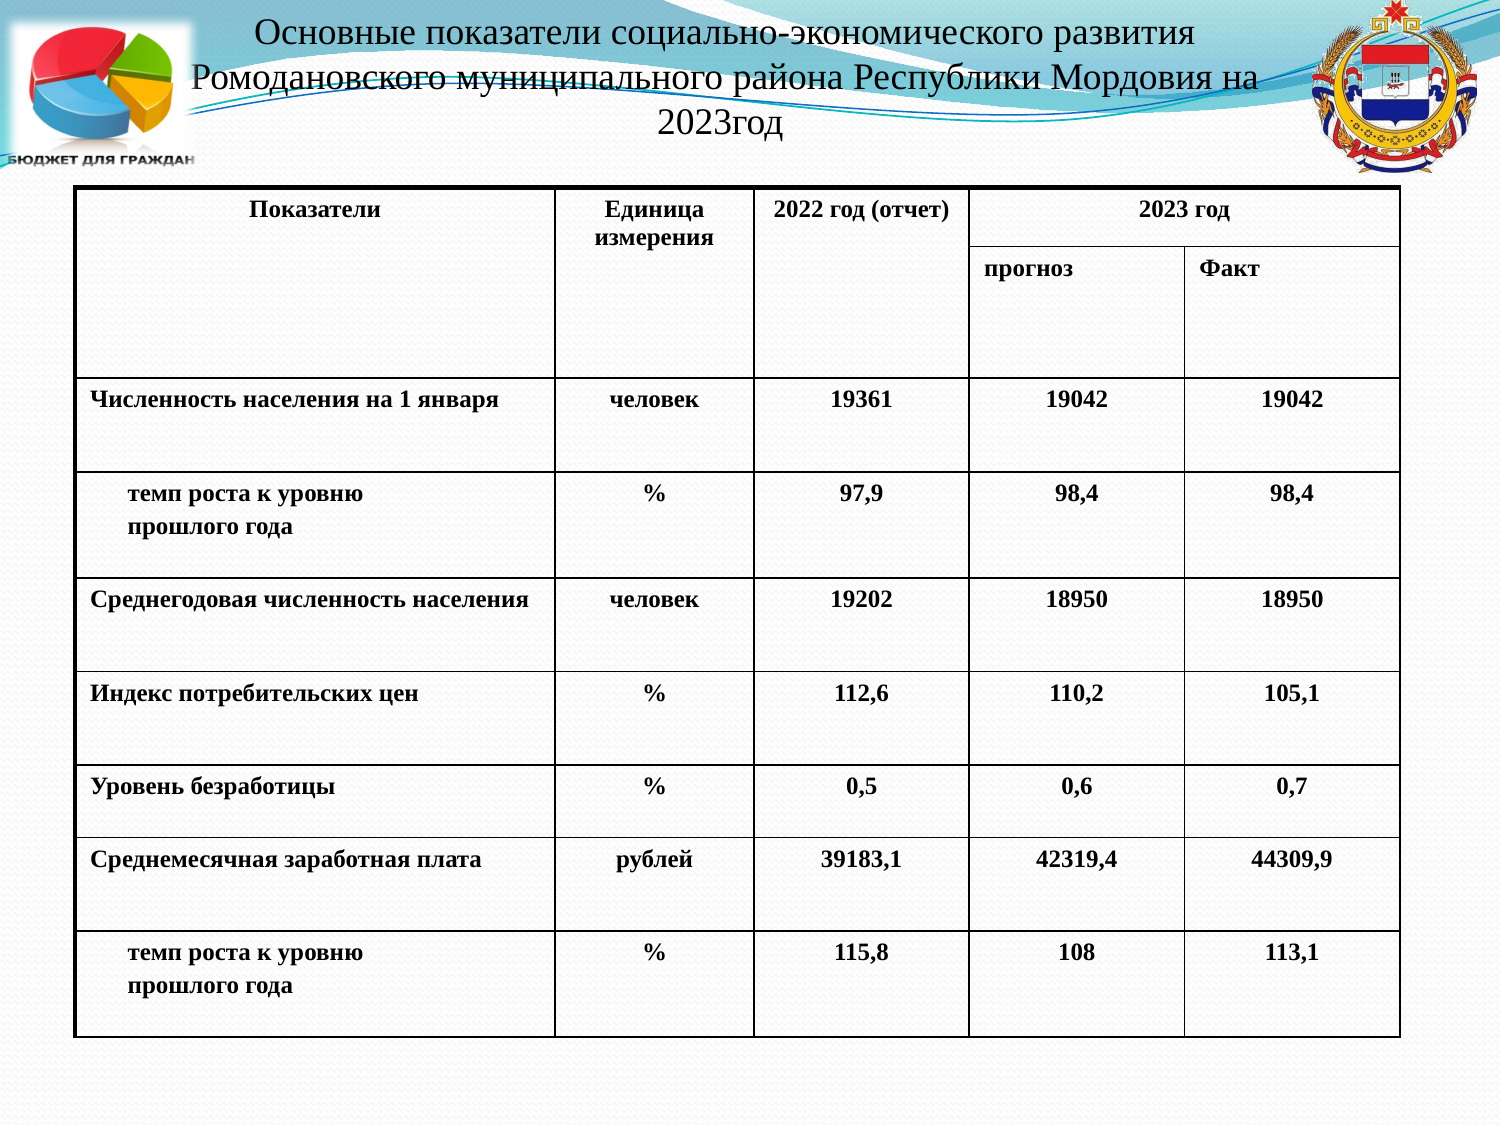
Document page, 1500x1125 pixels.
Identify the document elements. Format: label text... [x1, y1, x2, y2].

table_header 2022 год (отчет) [755, 190, 968, 377]
table_cell темп роста к уровню прошлого года [77, 932, 554, 1036]
table_cell % [556, 766, 753, 837]
table_header 2023 год [970, 190, 1399, 246]
table_cell 39183,1 [755, 838, 968, 930]
table_cell Численность населения на 1 января [77, 379, 554, 471]
table_cell 110,2 [970, 672, 1184, 764]
table_cell 42319,4 [970, 838, 1184, 930]
table_cell 113,1 [1185, 932, 1399, 1036]
table_cell рублей [556, 838, 753, 930]
table_cell темп роста к уровню прошлого года [77, 473, 554, 577]
table_cell Среднегодовая численность населения [77, 579, 554, 671]
table_cell 0,6 [970, 766, 1184, 837]
table_cell 19042 [970, 379, 1184, 471]
table_cell 18950 [1185, 579, 1399, 671]
table_cell человек [556, 379, 753, 471]
table_cell прогноз [970, 247, 1184, 377]
table_cell 0,5 [755, 766, 968, 837]
table_cell 105,1 [1185, 672, 1399, 764]
table_cell % [556, 672, 753, 764]
picture [0, 12, 202, 176]
table_cell 108 [970, 932, 1184, 1036]
table_cell 98,4 [1185, 473, 1399, 577]
table_header Показатели [77, 190, 554, 377]
table_cell 112,6 [755, 672, 968, 764]
table_cell Факт [1185, 247, 1399, 377]
table_cell человек [556, 579, 753, 671]
table_cell 19202 [755, 579, 968, 671]
table_header Единица измерения [556, 190, 753, 377]
table_cell 97,9 [755, 473, 968, 577]
table_cell 19361 [755, 379, 968, 471]
table_cell % [556, 932, 753, 1036]
table_cell Уровень безработицы [77, 766, 554, 837]
table_cell 98,4 [970, 473, 1184, 577]
table_cell Среднемесячная заработная плата [77, 838, 554, 930]
table_cell Индекс потребительских цен [77, 672, 554, 764]
picture [1312, 0, 1477, 173]
table_cell 44309,9 [1185, 838, 1399, 930]
table_cell 19042 [1185, 379, 1399, 471]
table_cell 0,7 [1185, 766, 1399, 837]
table_cell 115,8 [755, 932, 968, 1036]
table_cell % [556, 473, 753, 577]
text_box Основные показатели социально-экономического развития Ромодановского муниципального района Республики Мордовия на 2023год [150, 0, 1300, 150]
table_cell 18950 [970, 579, 1184, 671]
